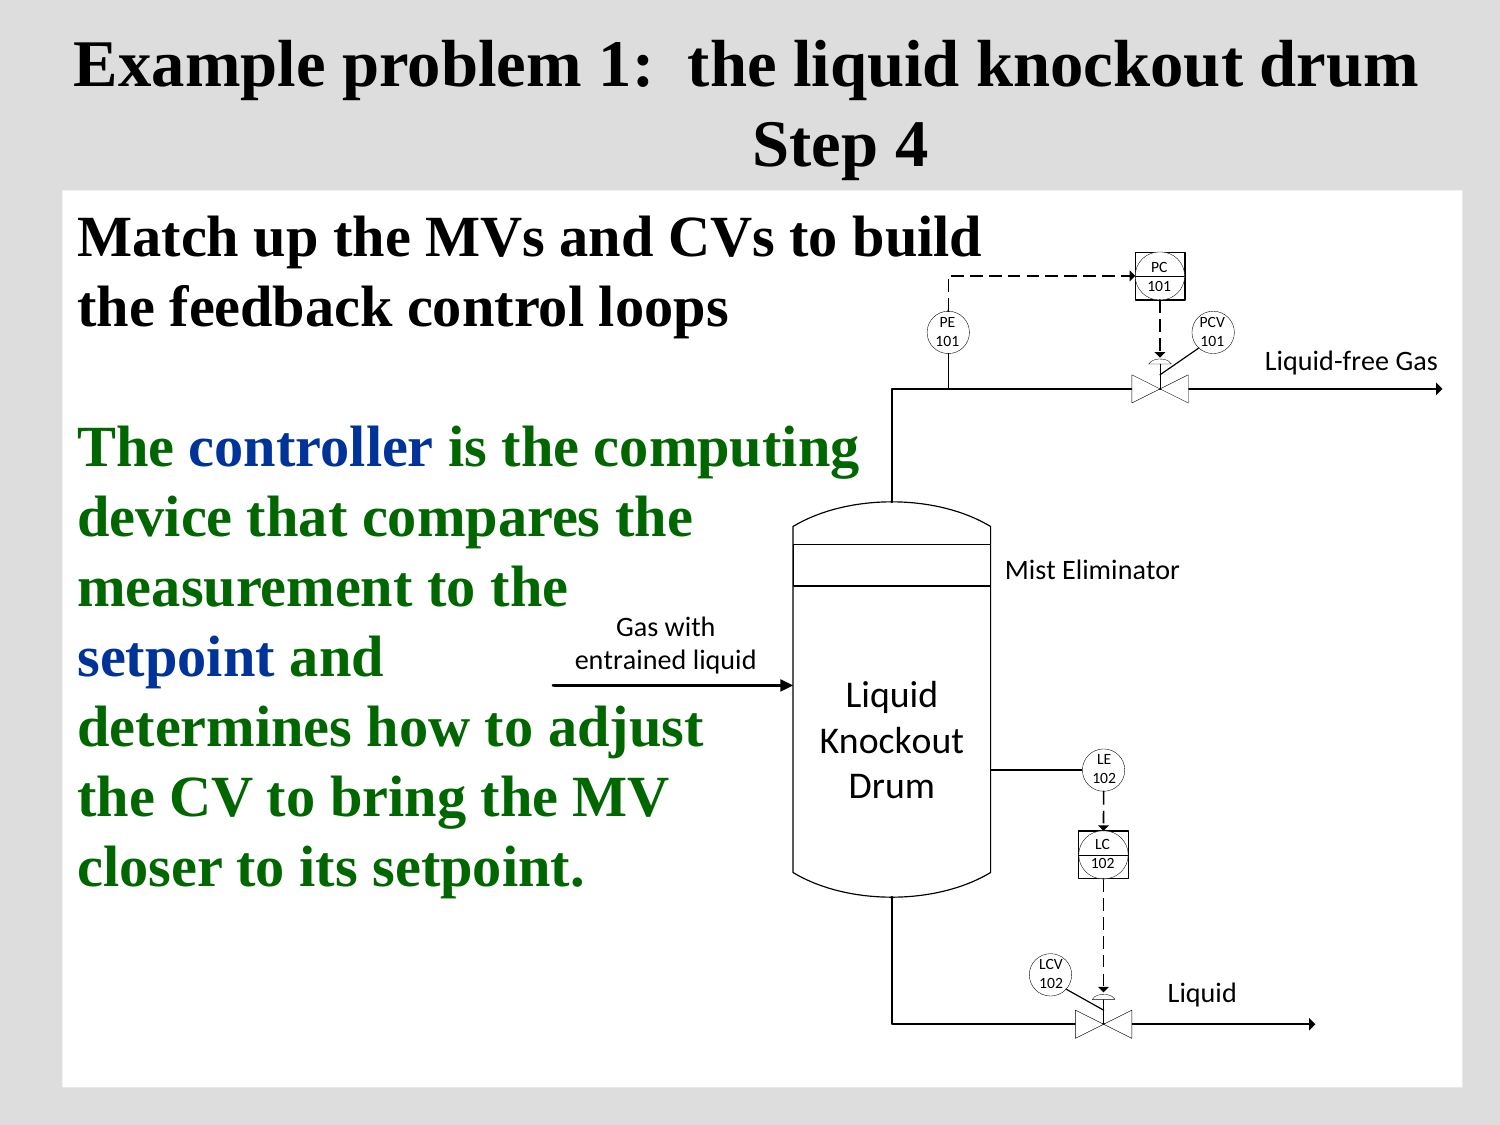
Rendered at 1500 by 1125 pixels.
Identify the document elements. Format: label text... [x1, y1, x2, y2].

subtitle Match up the MVs and CVs to build the feedback control loops The controller is the computing device that compares the measurement to the setpoint and determines how to adjust the CV to bring the MV closer to its setpoint. [62, 190, 1463, 1088]
picture [549, 249, 1445, 1041]
title Example problem 1: the liquid knockout drum Step 4 [41, 24, 1454, 175]
